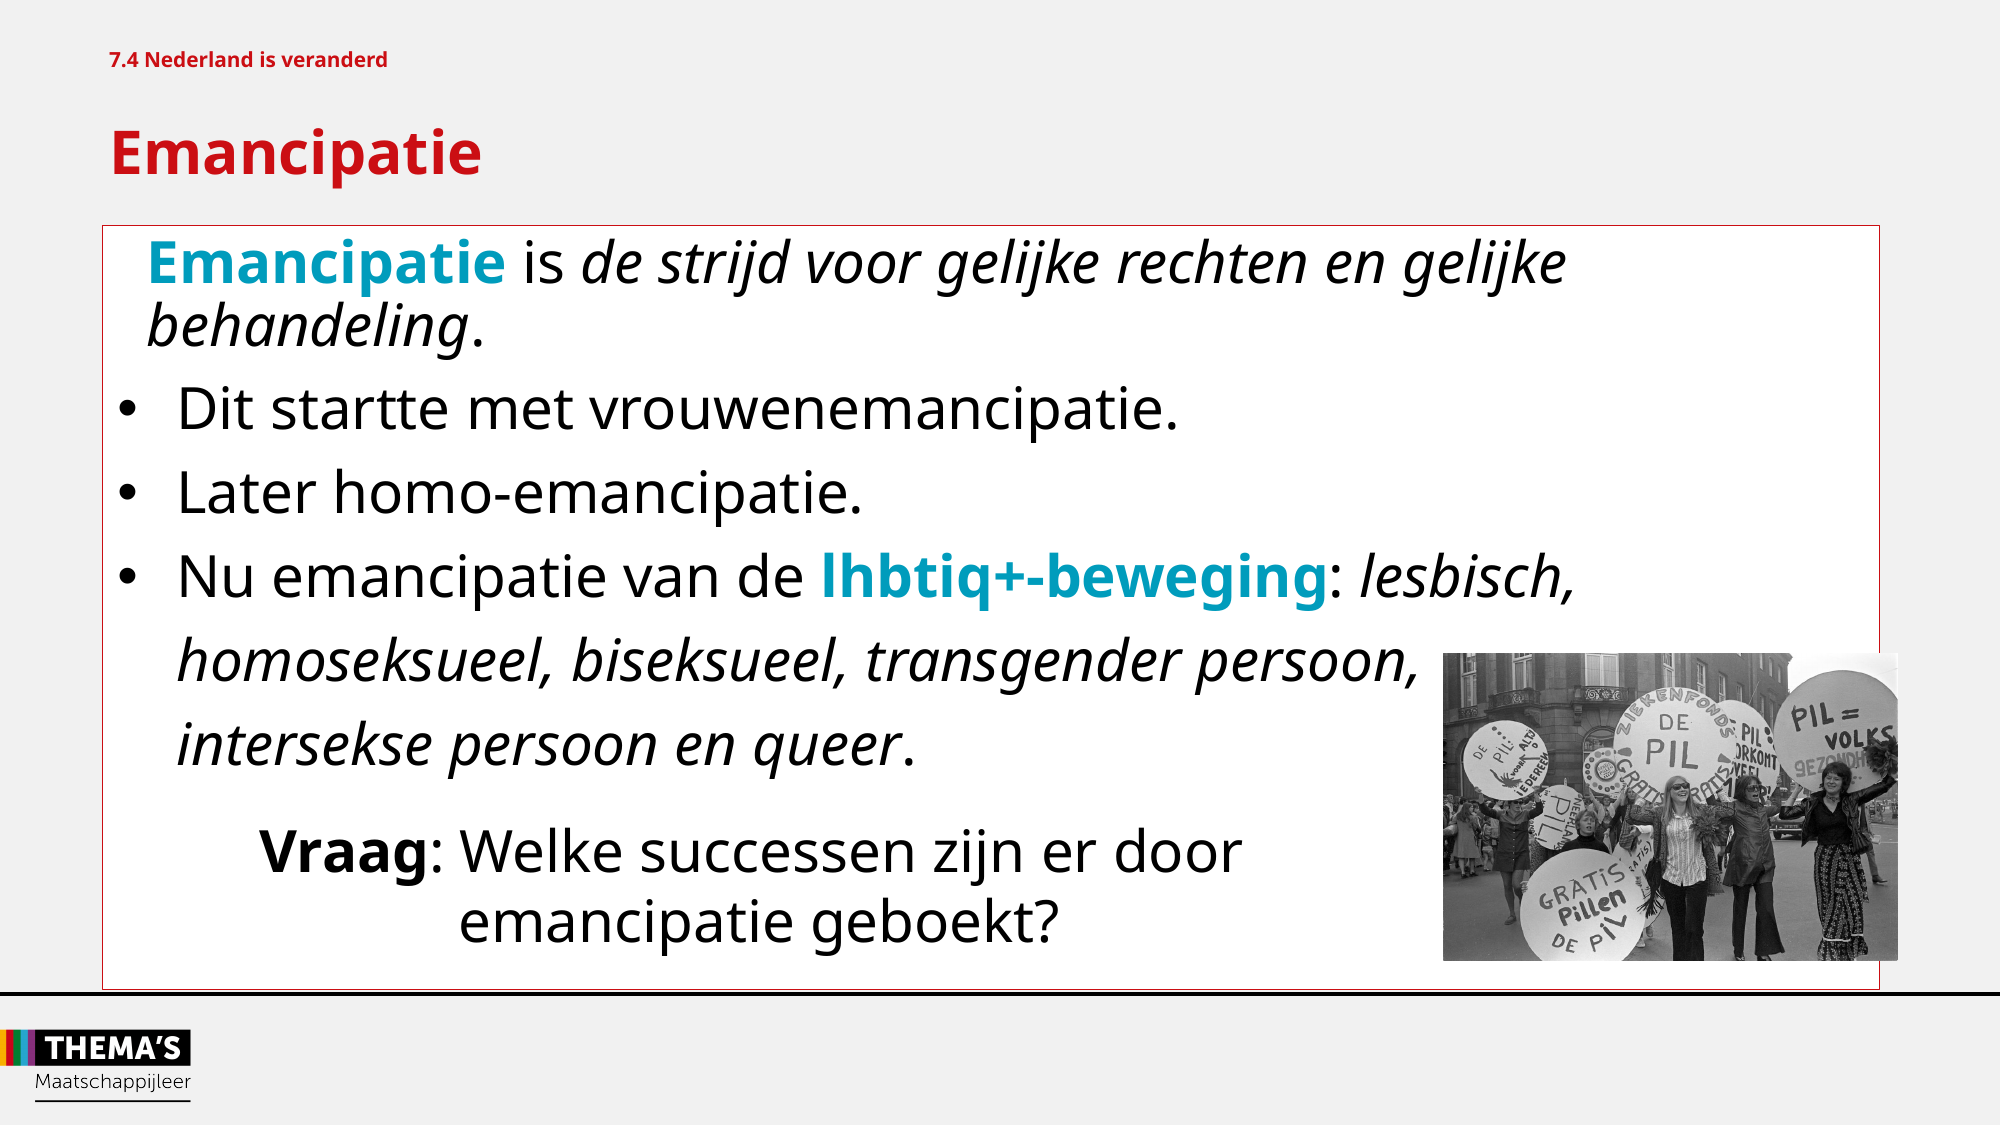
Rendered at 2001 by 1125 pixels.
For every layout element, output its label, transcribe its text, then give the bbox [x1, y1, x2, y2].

list 7.4 Nederland is veranderd [94, 33, 941, 88]
list Emancipatie [94, 114, 1879, 205]
list Emancipatie is de strijd voor gelijke rechten en gelijke behandeling. Dit startte met vrouwenemancipatie. Later homo-emancipatie. Nu emancipatie van de lhbtiq+-beweging: lesbisch, homoseksueel, biseksueel, transgender persoon, intersekse persoon en queer. [102, 225, 1880, 990]
picture [1443, 653, 1898, 961]
picture [0, 993, 203, 1125]
text_box Vraag: Welke successen zijn er door emancipatie geboekt? [244, 806, 1274, 962]
